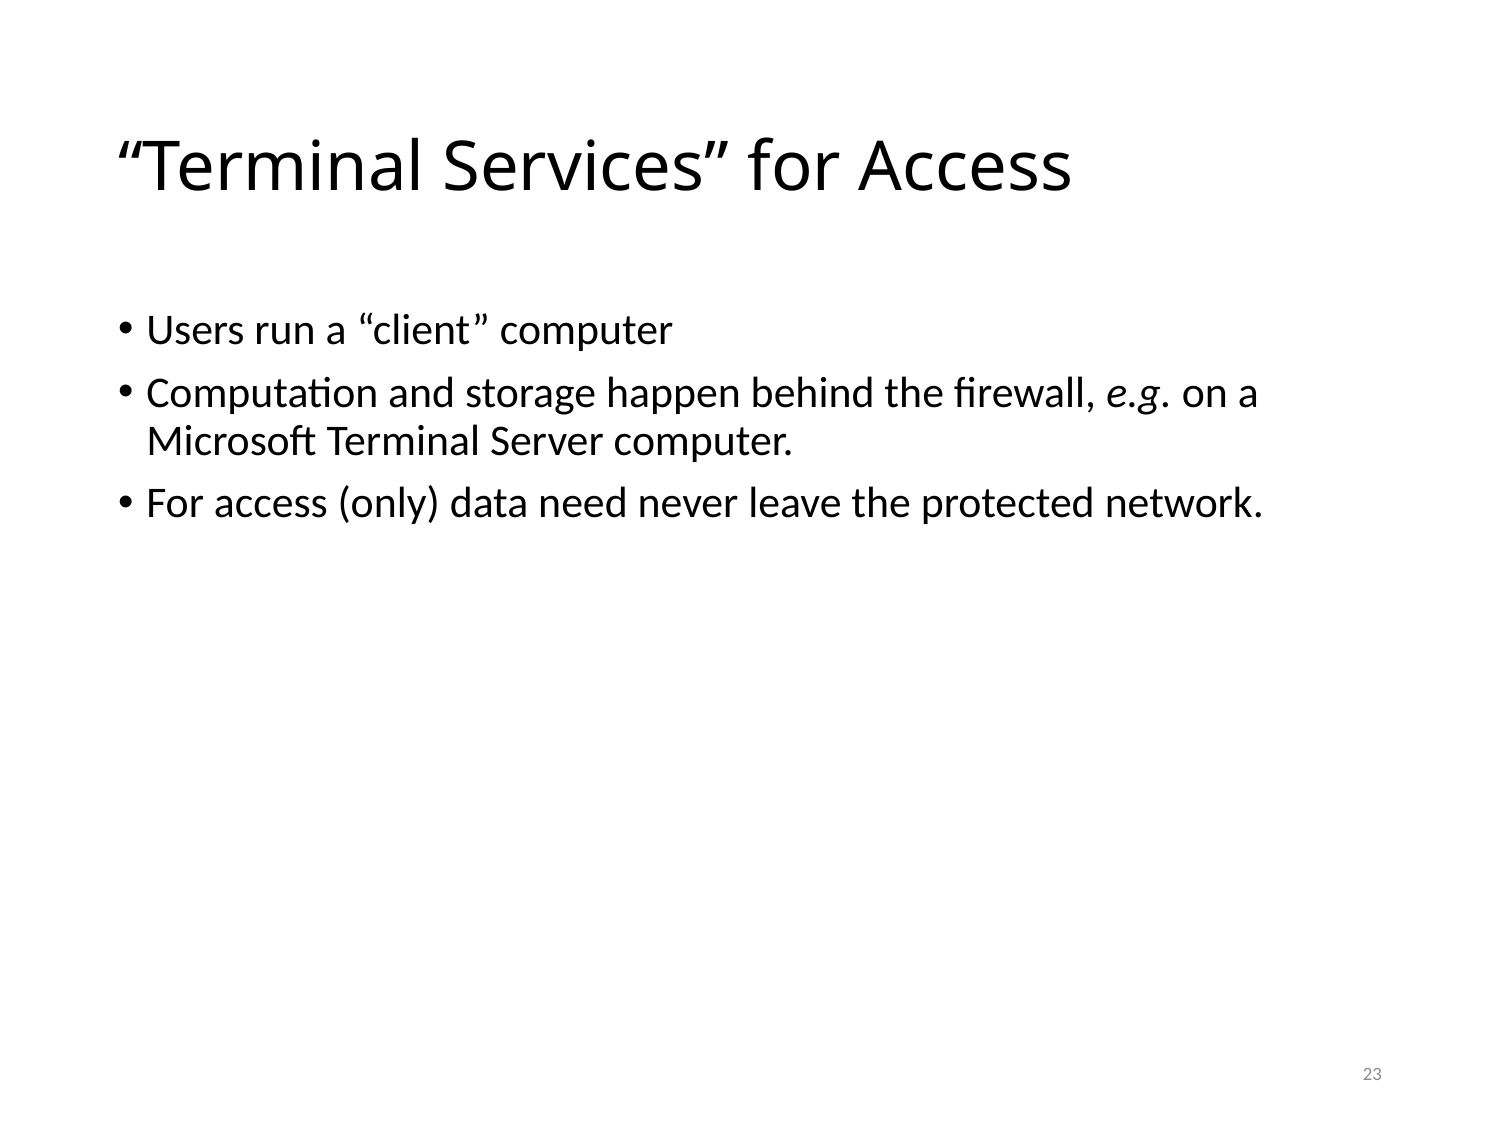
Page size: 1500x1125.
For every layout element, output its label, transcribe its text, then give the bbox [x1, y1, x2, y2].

title “Terminal Services” for Access [103, 59, 1397, 278]
list Users run a “client” computer Computation and storage happen behind the firewall, e.g. on a Microsoft Terminal Server computer. For access (only) data need never leave the protected network. [103, 299, 1397, 1014]
slide_number 23 [1059, 1042, 1397, 1103]
